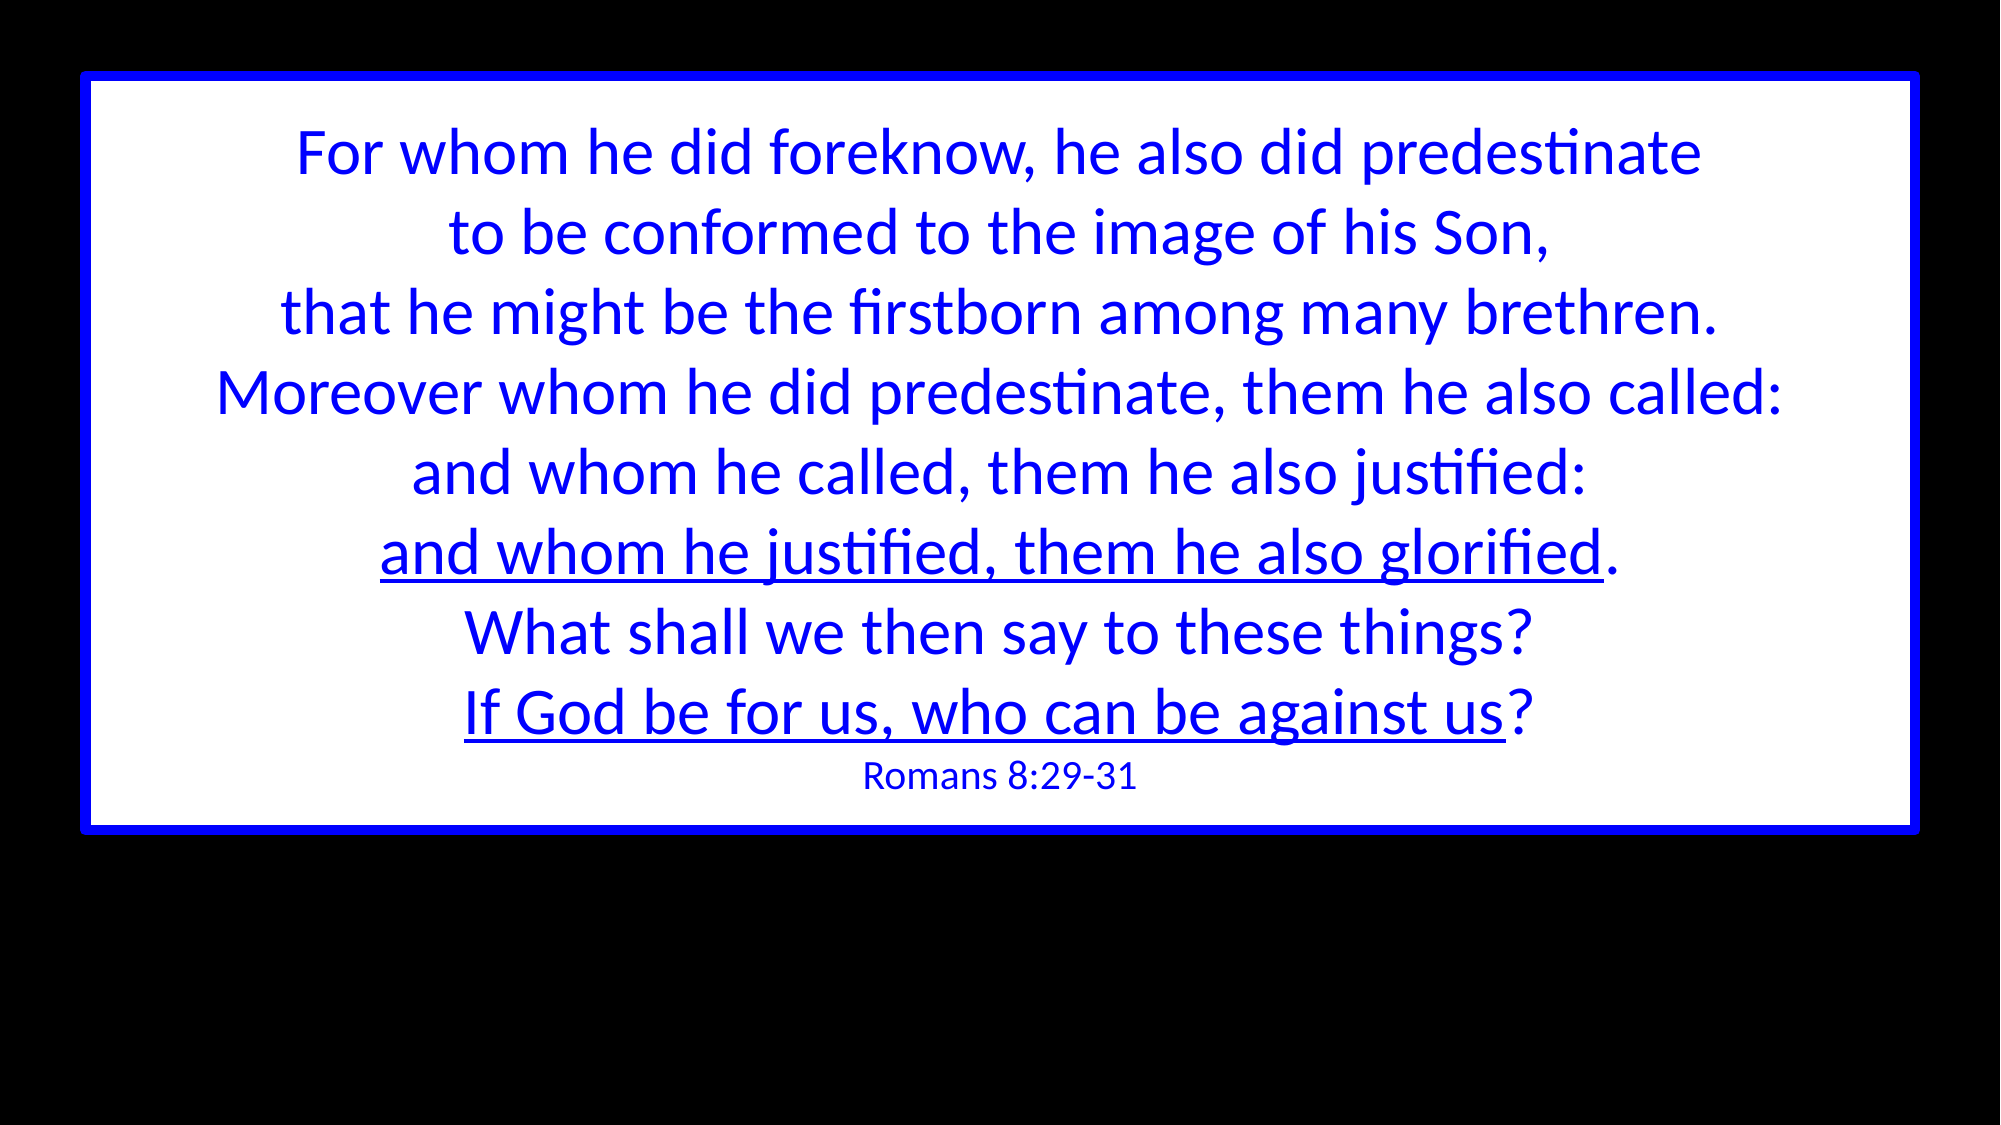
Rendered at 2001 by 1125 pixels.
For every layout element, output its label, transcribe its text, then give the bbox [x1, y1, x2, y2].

text_box For whom he did foreknow, he also did predestinate to be conformed to the image of his Son, that he might be the firstborn among many brethren. Moreover whom he did predestinate, them he also called: and whom he called, them he also justified: and whom he justified, them he also glorified. What shall we then say to these things? If God be for us, who can be against us? Romans 8:29-31 [85, 75, 1915, 831]
